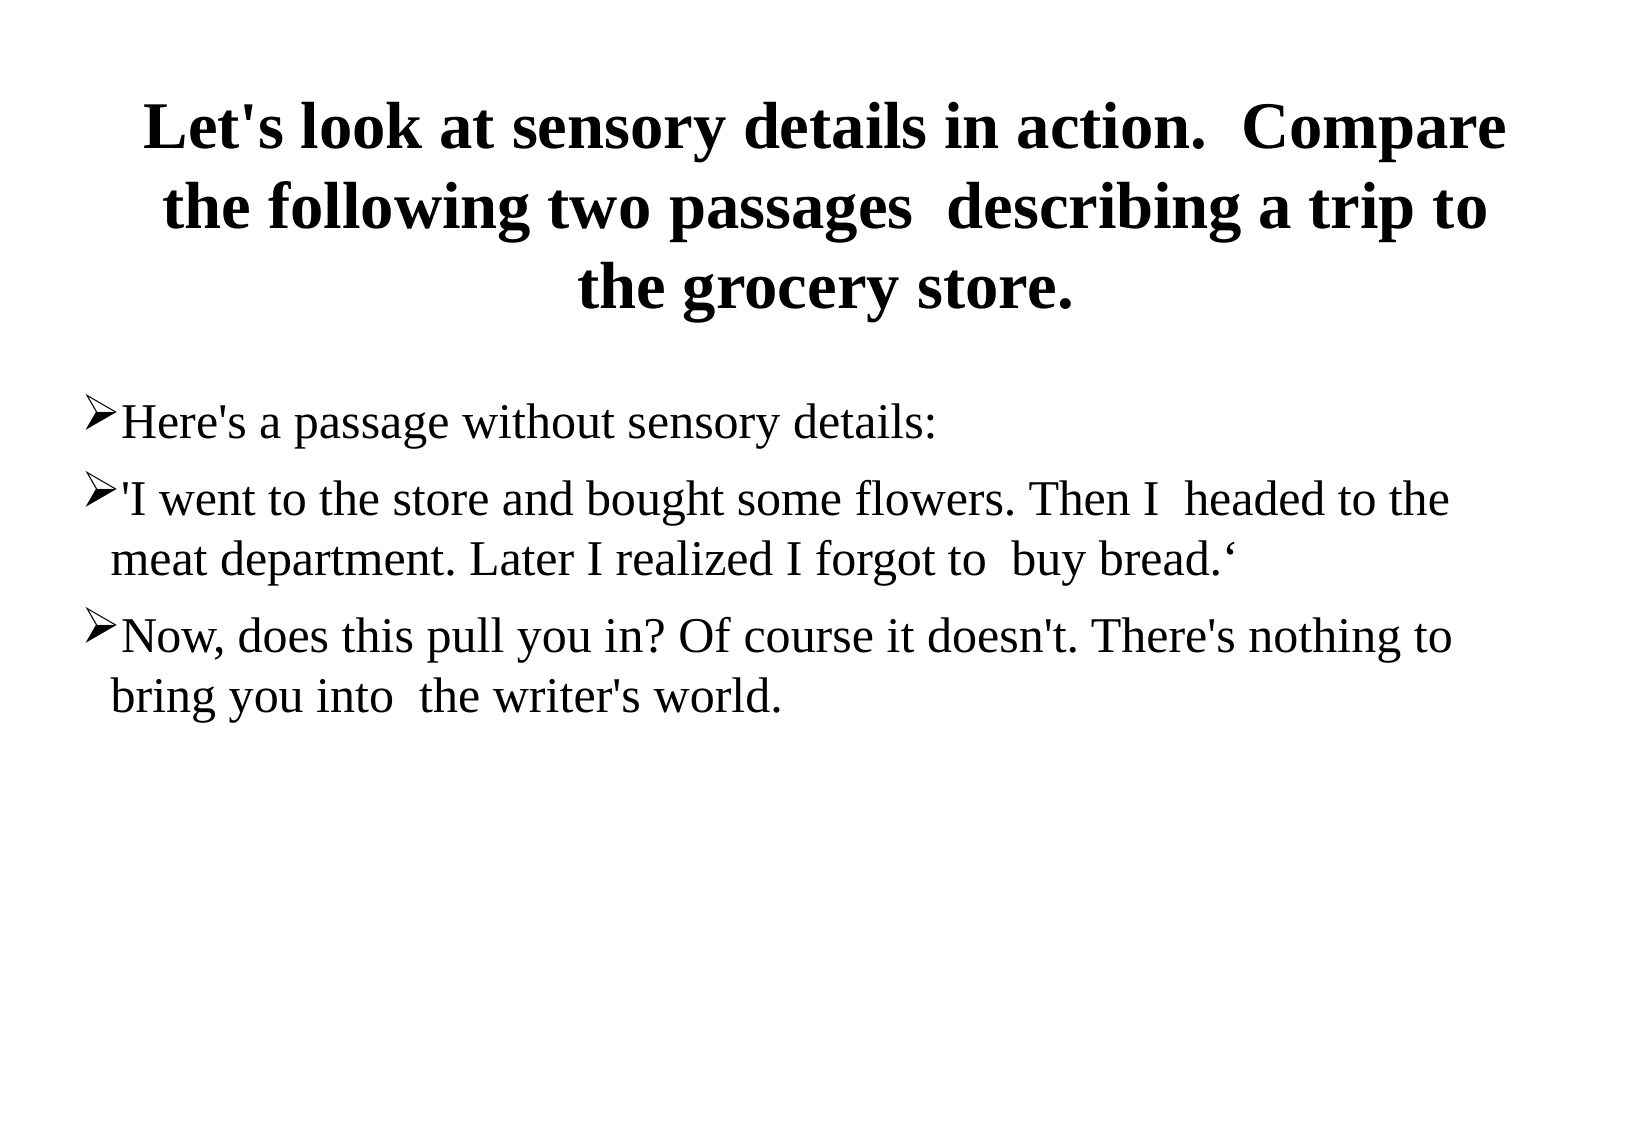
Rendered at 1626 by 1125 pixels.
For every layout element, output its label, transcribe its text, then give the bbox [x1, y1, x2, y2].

title Let's look at sensory details in action. Compare the following two passages describing a trip to the grocery store. [137, 79, 1513, 322]
list Here's a passage without sensory details: 'I went to the store and bought some flowers. Then I headed to the meat department. Later I realized I forgot to buy bread.‘ Now, does this pull you in? Of course it doesn't. There's nothing to bring you into the writer's world. [81, 371, 1544, 1027]
